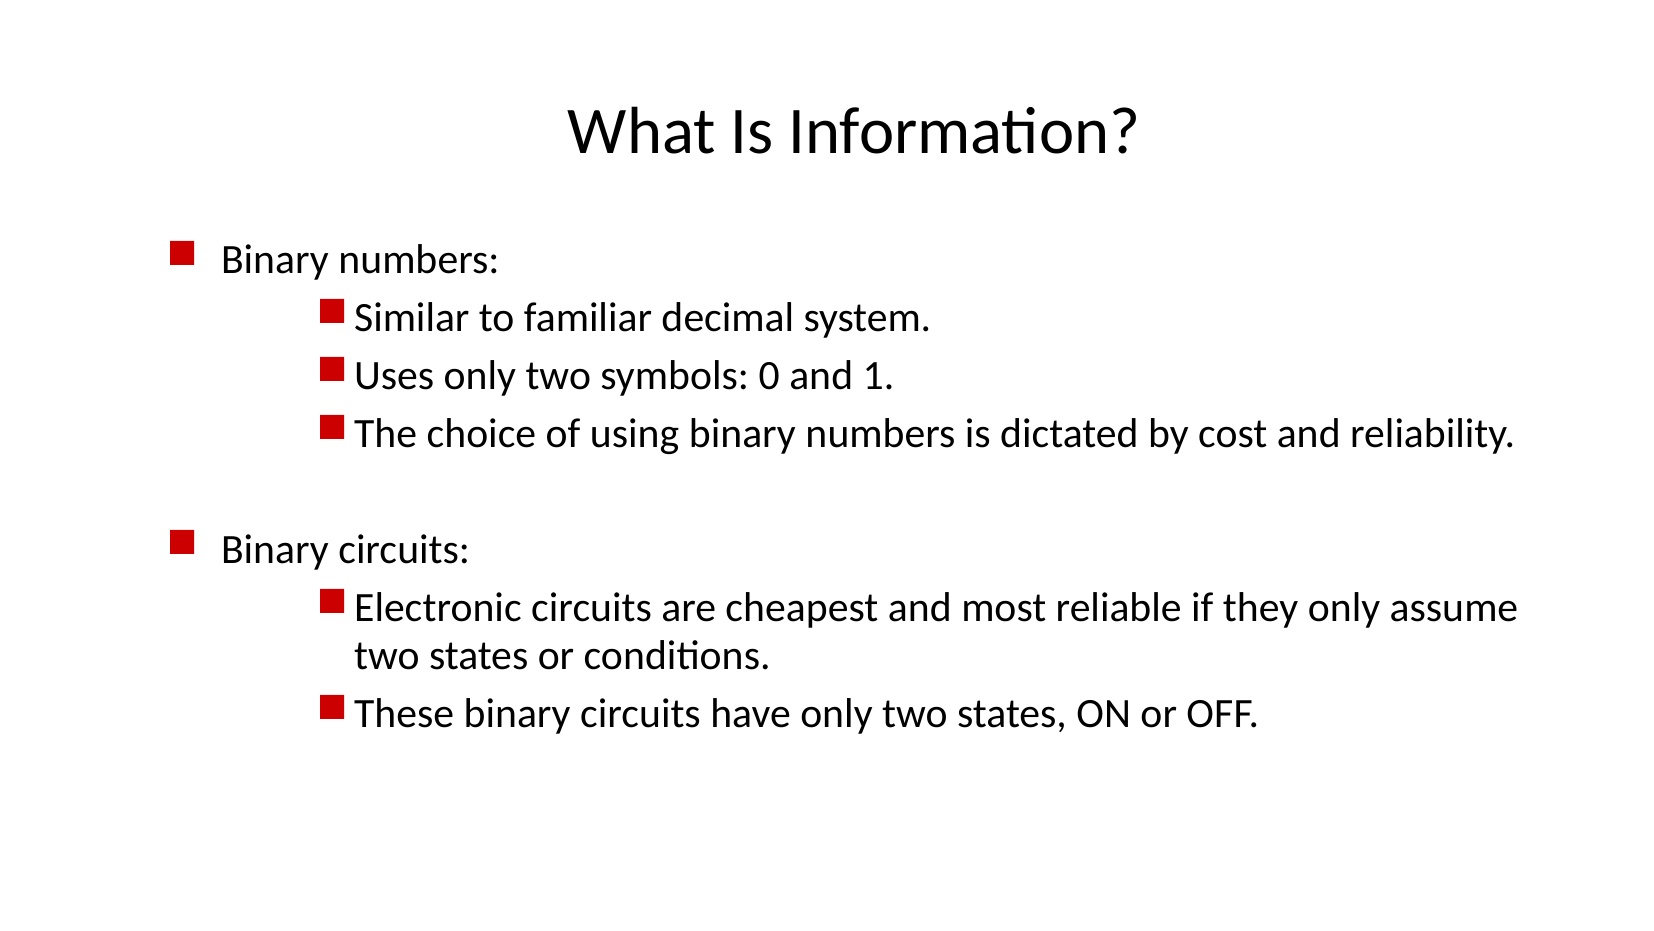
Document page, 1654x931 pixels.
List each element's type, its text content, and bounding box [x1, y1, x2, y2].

title What Is Information? [151, 51, 1557, 166]
list Binary numbers: Similar to familiar decimal system. Uses only two symbols: 0 and 1. The choice of using binary numbers is dictated by cost and reliability. Binary circuits: Electronic circuits are cheapest and most reliable if they only assume two states or conditions. These binary circuits have only two states, ON or OFF. [151, 227, 1571, 817]
